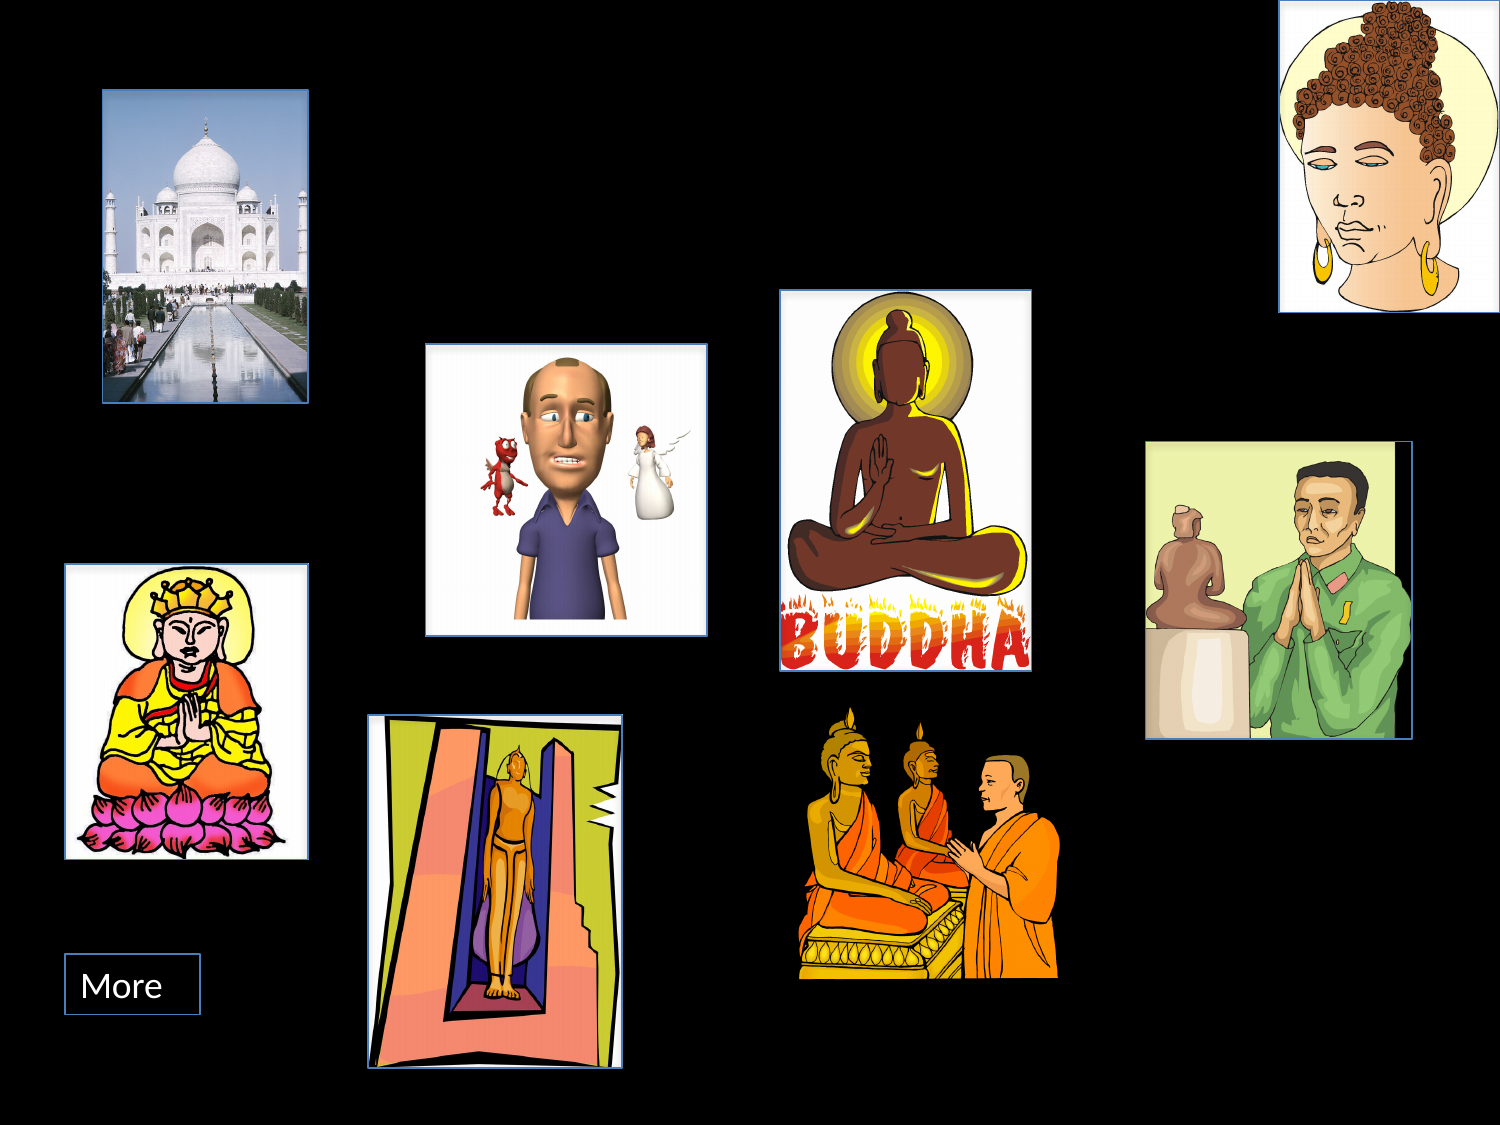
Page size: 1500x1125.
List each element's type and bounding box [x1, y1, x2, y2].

picture [779, 289, 1032, 671]
picture [1145, 441, 1413, 740]
text_box [64, 953, 201, 1015]
picture [425, 343, 708, 637]
picture [102, 89, 309, 403]
picture [64, 563, 309, 860]
picture [796, 697, 1067, 981]
picture [367, 714, 623, 1069]
picture [1278, 0, 1500, 313]
